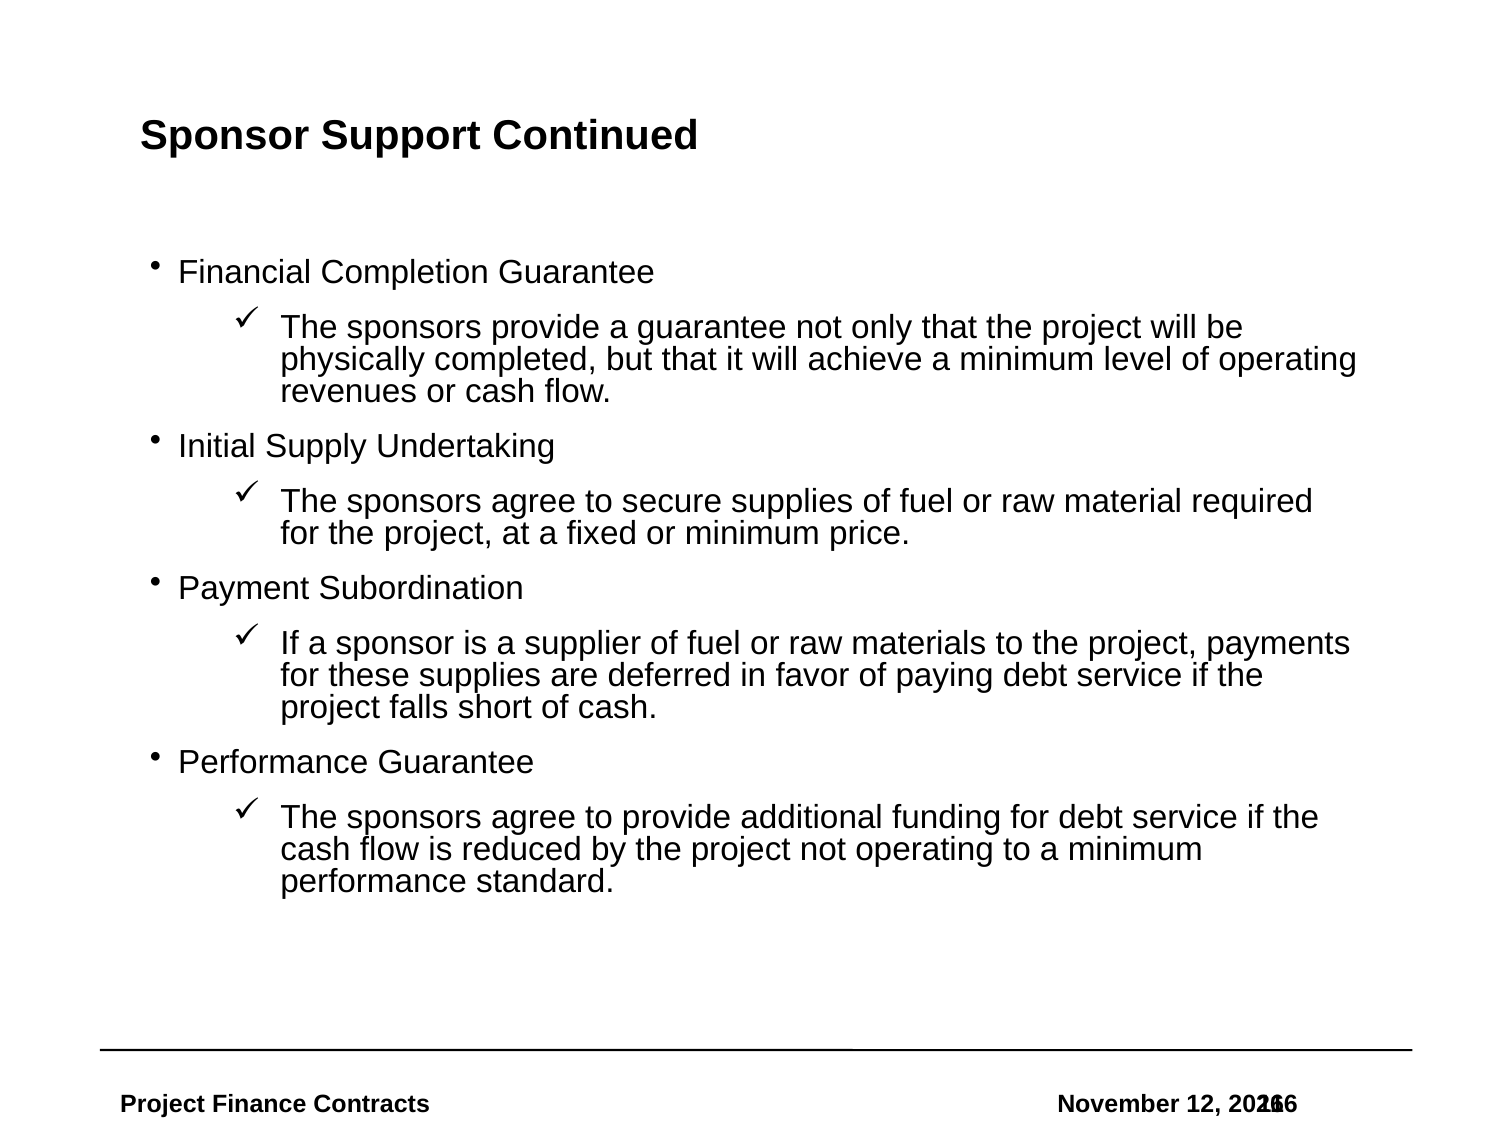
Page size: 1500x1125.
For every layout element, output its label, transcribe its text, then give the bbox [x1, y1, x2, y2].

list Financial Completion Guarantee The sponsors provide a guarantee not only that the project will be physically completed, but that it will achieve a minimum level of operating revenues or cash flow. Initial Supply Undertaking The sponsors agree to secure supplies of fuel or raw material required for the project, at a fixed or minimum price. Payment Subordination If a sponsor is a supplier of fuel or raw materials to the project, payments for these supplies are deferred in favor of paying debt service if the project falls short of cash. Performance Guarantee The sponsors agree to provide additional funding for debt service if the cash flow is reduced by the project not operating to a minimum performance standard. [124, 249, 1376, 1001]
title Sponsor Support Continued [124, 99, 1288, 226]
